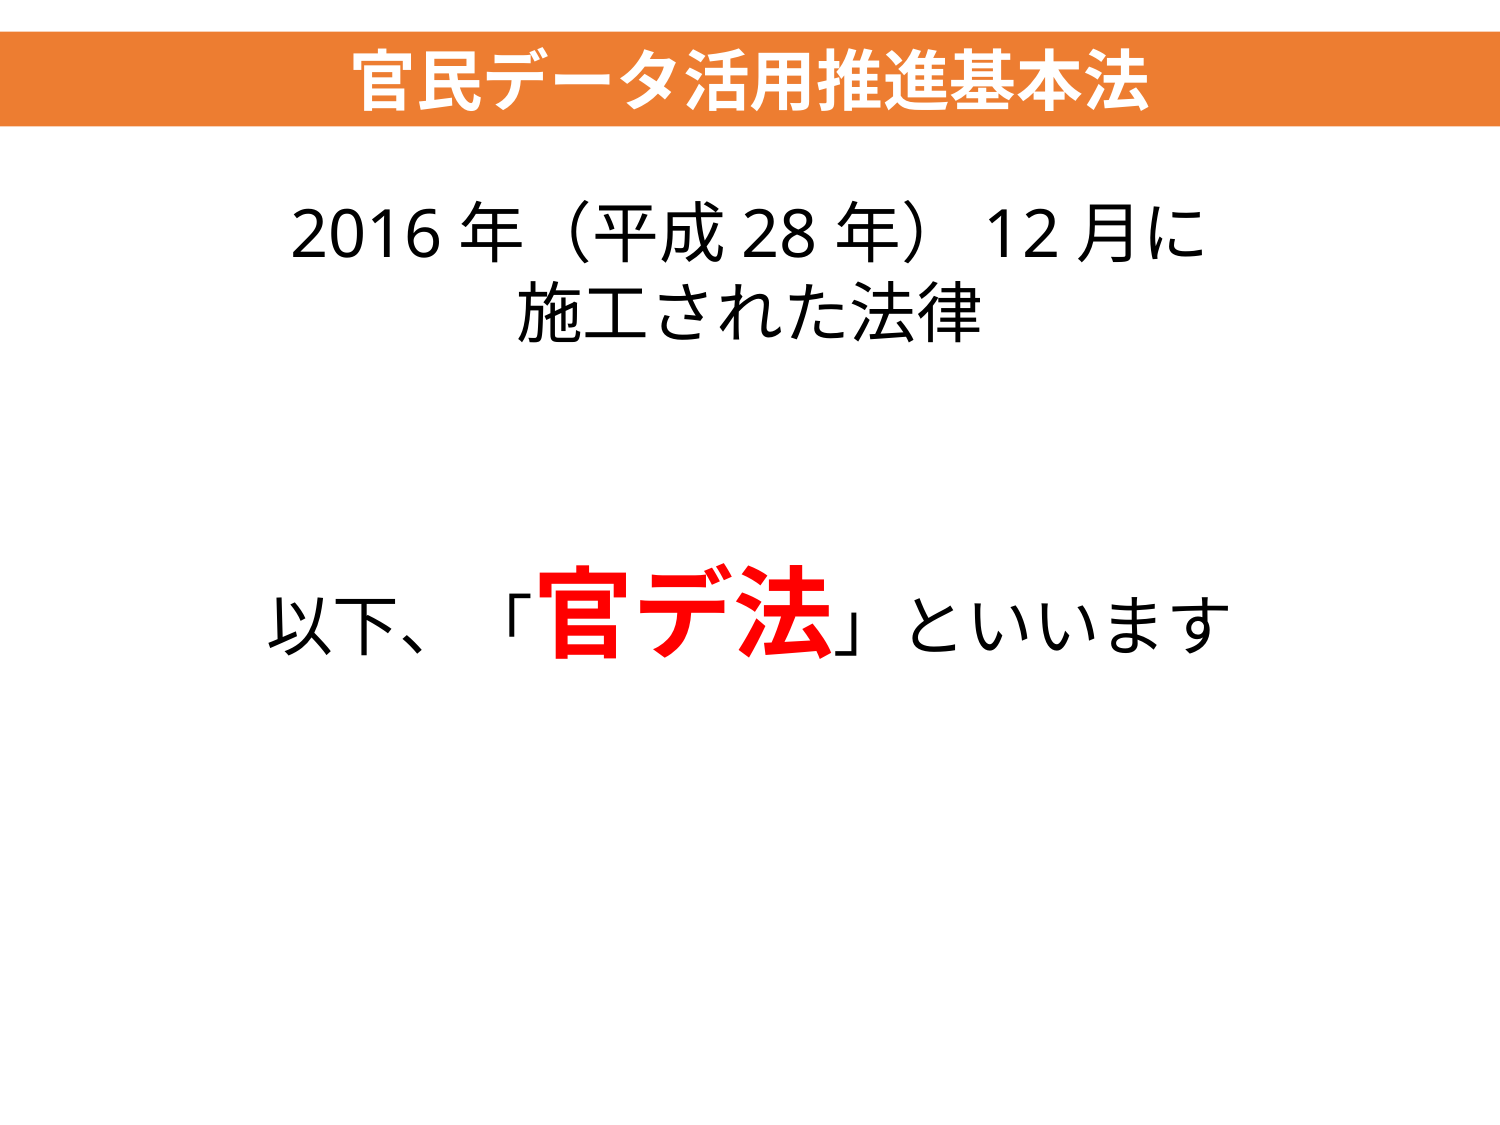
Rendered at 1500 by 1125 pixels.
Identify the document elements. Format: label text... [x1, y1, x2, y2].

text_box 2016年（平成28年）12月に 施工された法律 [129, 183, 1370, 359]
text_box 官民データ活用推進基本法 [0, 30, 1500, 128]
text_box 以下、「官デ法」といいます [129, 542, 1370, 678]
